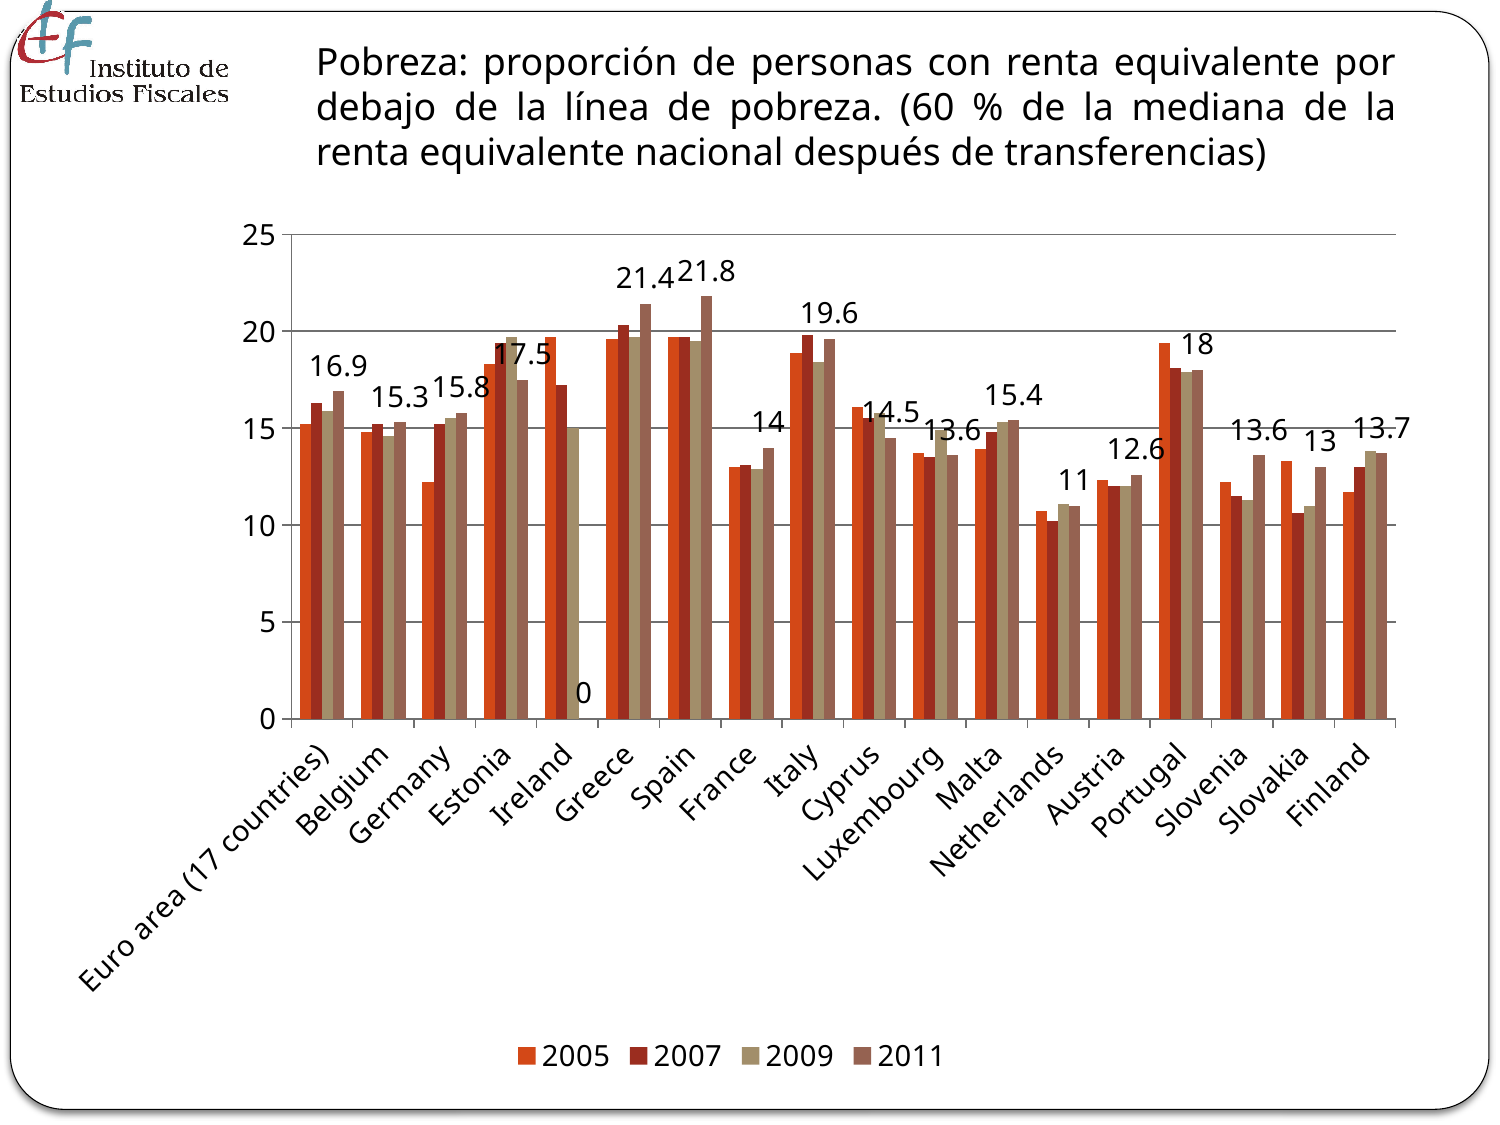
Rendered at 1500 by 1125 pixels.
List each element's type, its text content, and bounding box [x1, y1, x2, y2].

picture [17, 0, 228, 102]
text_box Pobreza: proporción de personas con renta equivalente por debajo de la línea de pobreza. (60 % de la mediana de la renta equivalente nacional después de transferencias) [301, 30, 1412, 181]
chart [41, 195, 1424, 1083]
